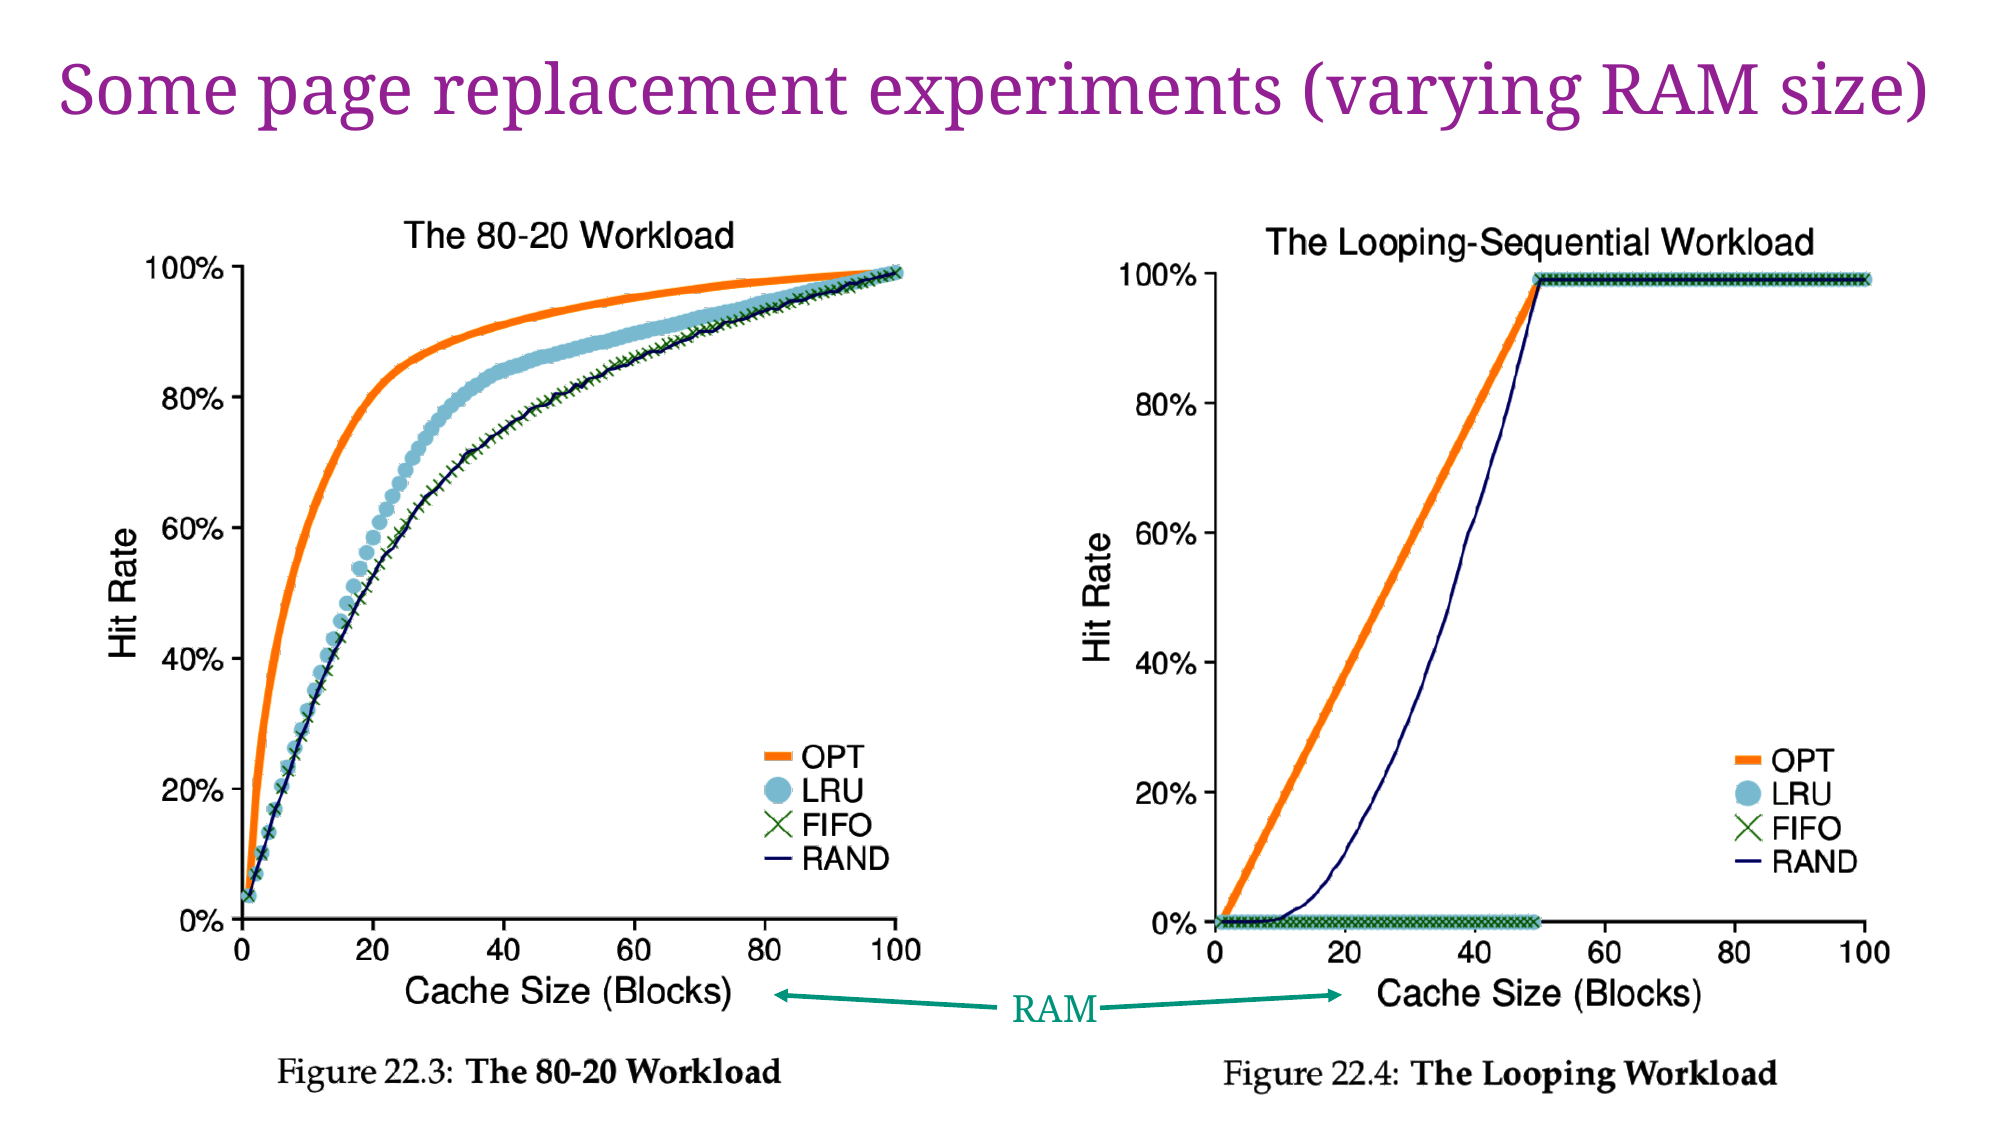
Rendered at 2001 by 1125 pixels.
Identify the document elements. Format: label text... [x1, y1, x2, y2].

title Some page replacement experiments (varying RAM size) [43, 25, 1953, 158]
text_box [1099, 994, 1343, 1008]
text_box RAM [997, 977, 1059, 1038]
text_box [773, 994, 997, 1008]
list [96, 208, 935, 1101]
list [1059, 208, 1906, 1101]
